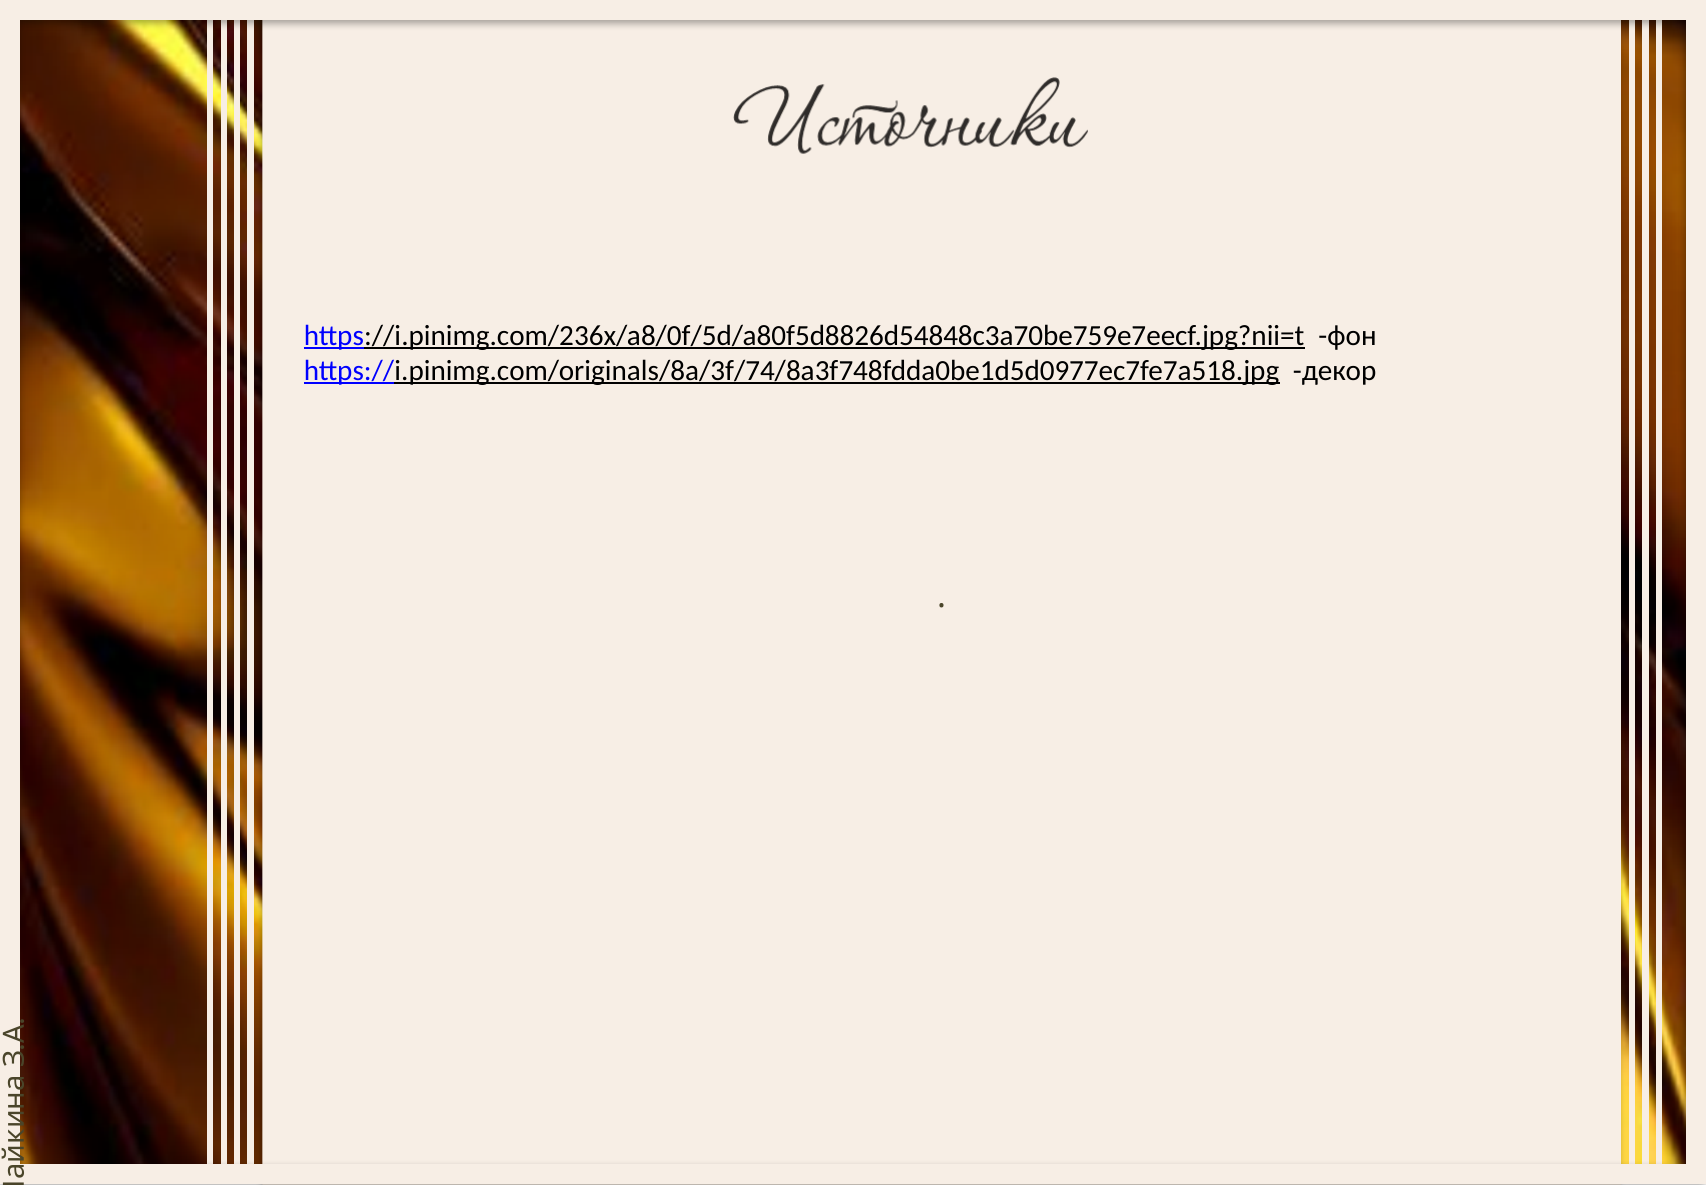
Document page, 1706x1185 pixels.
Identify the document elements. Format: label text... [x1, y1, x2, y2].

picture [240, 20, 247, 1164]
picture [1649, 20, 1656, 1164]
picture [1635, 20, 1642, 1164]
picture [213, 20, 221, 1164]
picture [254, 20, 262, 1164]
picture [1621, 20, 1629, 1164]
picture [227, 20, 234, 1164]
picture [20, 20, 207, 1164]
picture [1662, 20, 1686, 1164]
text_box https://i.pinimg.com/236x/a8/0f/5d/a80f5d8826d54848c3a70be759e7eecf.jpg?nii=t -фон https://i.pinimg.com/originals/8a/3f/74/8a3f748fdda0be1d5d0977ec7fe7a518.jpg -декор [289, 308, 1589, 394]
picture [667, 21, 1149, 262]
